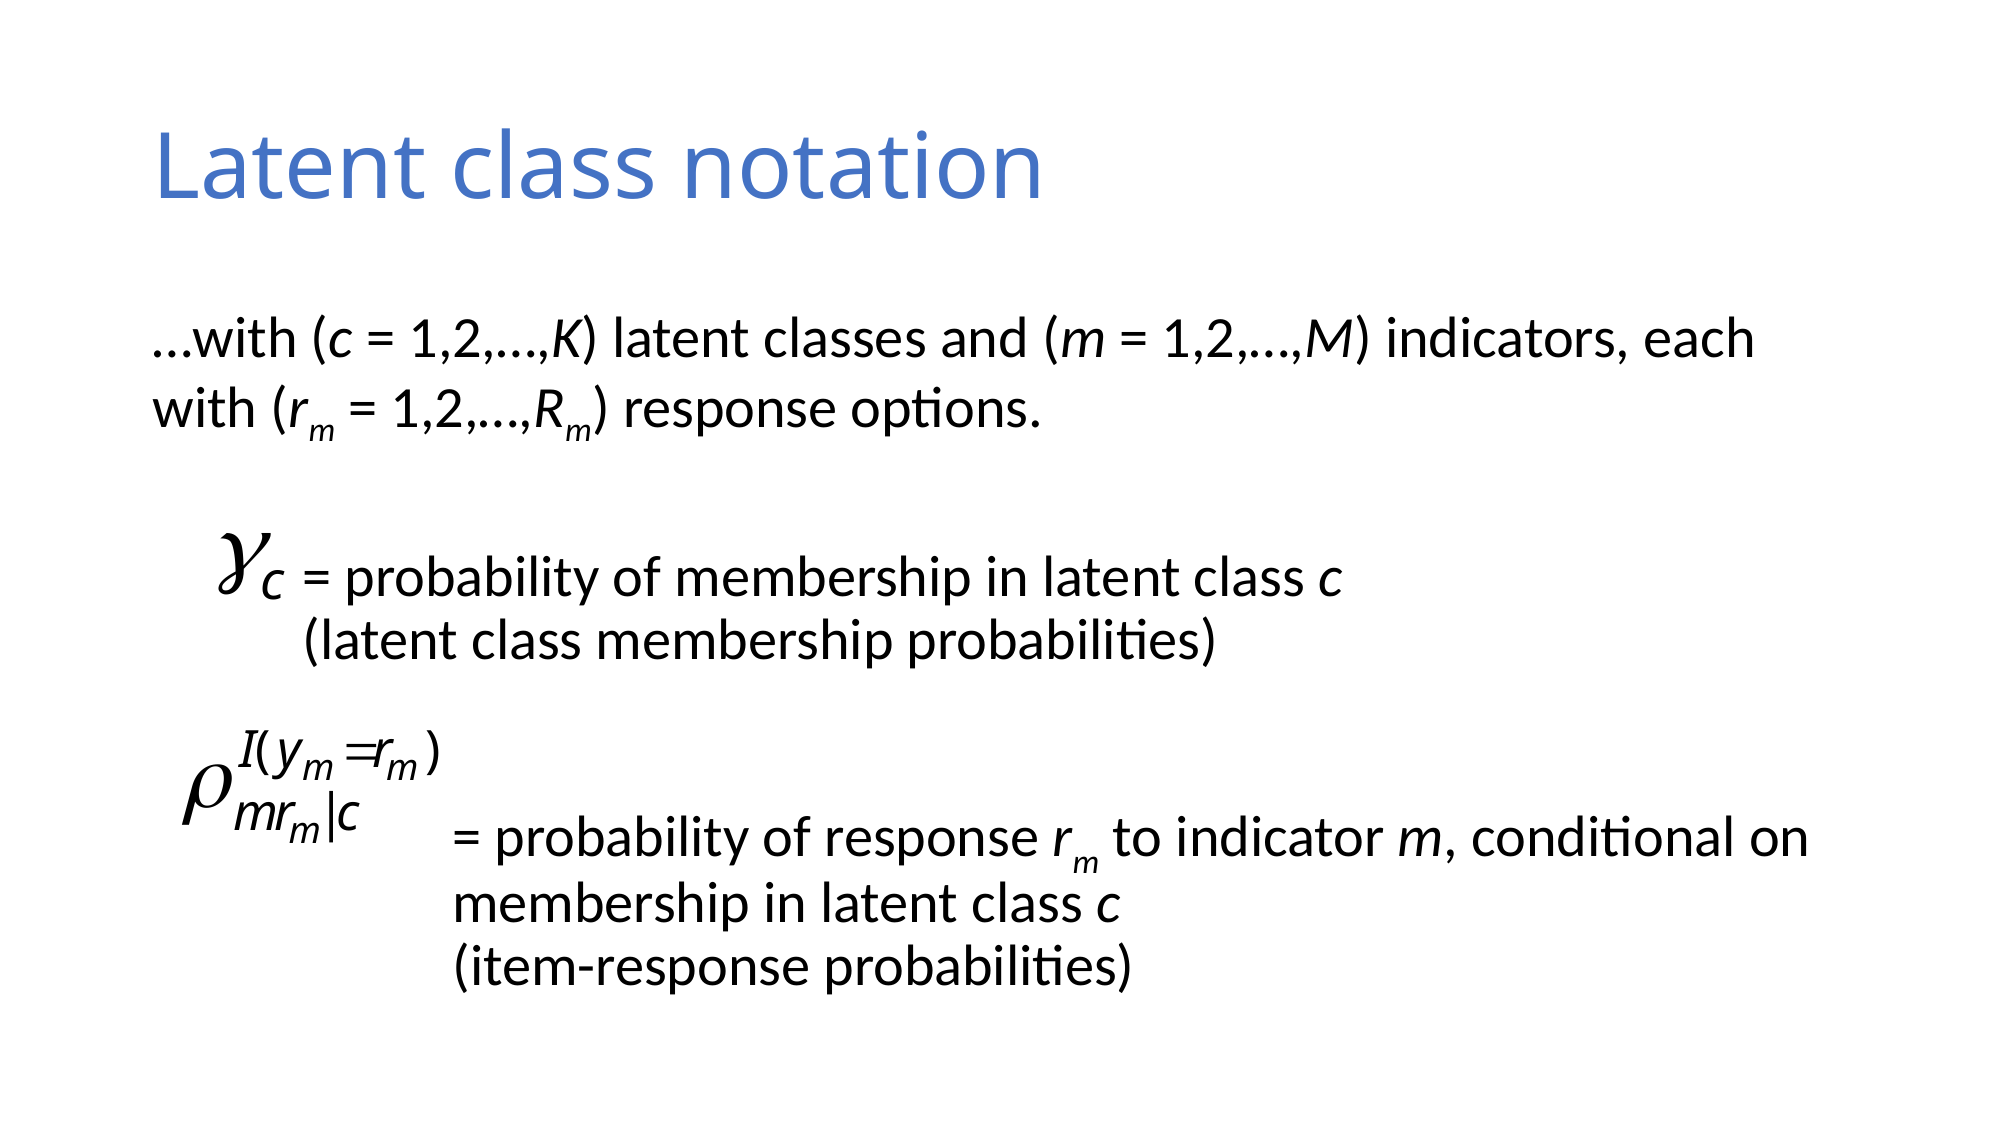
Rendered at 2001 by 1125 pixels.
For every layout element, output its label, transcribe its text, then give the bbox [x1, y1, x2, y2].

list …with (c = 1,2,…,K) latent classes and (m = 1,2,…,M) indicators, each with (rm = 1,2,…,Rm) response options. = probability of membership in latent class c (latent class membership probabilities) = probability of response rm to indicator m, conditional on membership in latent class c (item-response probabilities) [137, 299, 1863, 1014]
title Latent class notation [137, 59, 1863, 278]
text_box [200, 484, 310, 618]
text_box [164, 710, 455, 865]
